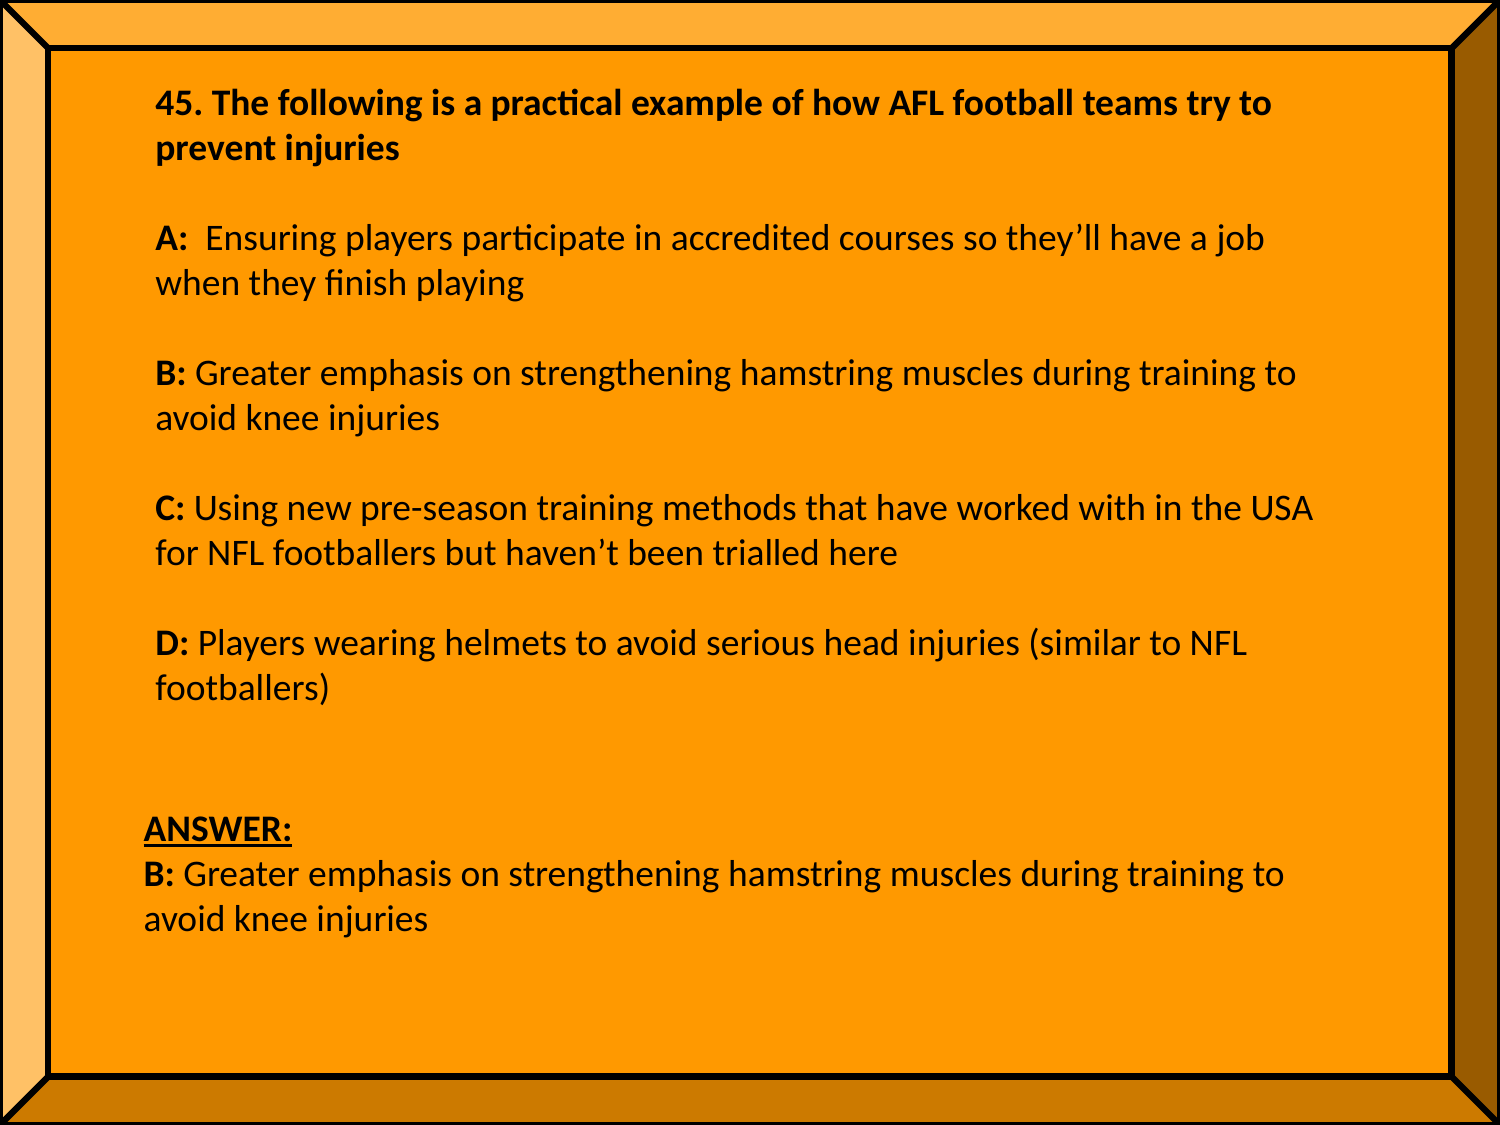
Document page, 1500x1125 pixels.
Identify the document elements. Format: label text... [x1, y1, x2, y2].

text_box 45. The following is a practical example of how AFL football teams try to prevent injuries A: Ensuring players participate in accredited courses so they’ll have a job when they finish playing B: Greater emphasis on strengthening hamstring muscles during training to avoid knee injuries C: Using new pre-season training methods that have worked with in the USA for NFL footballers but haven’t been trialled here D: Players wearing helmets to avoid serious head injuries (similar to NFL footballers) [140, 70, 1371, 760]
text_box ANSWER: B: Greater emphasis on strengthening hamstring muscles during training to avoid knee injuries [128, 796, 1383, 947]
